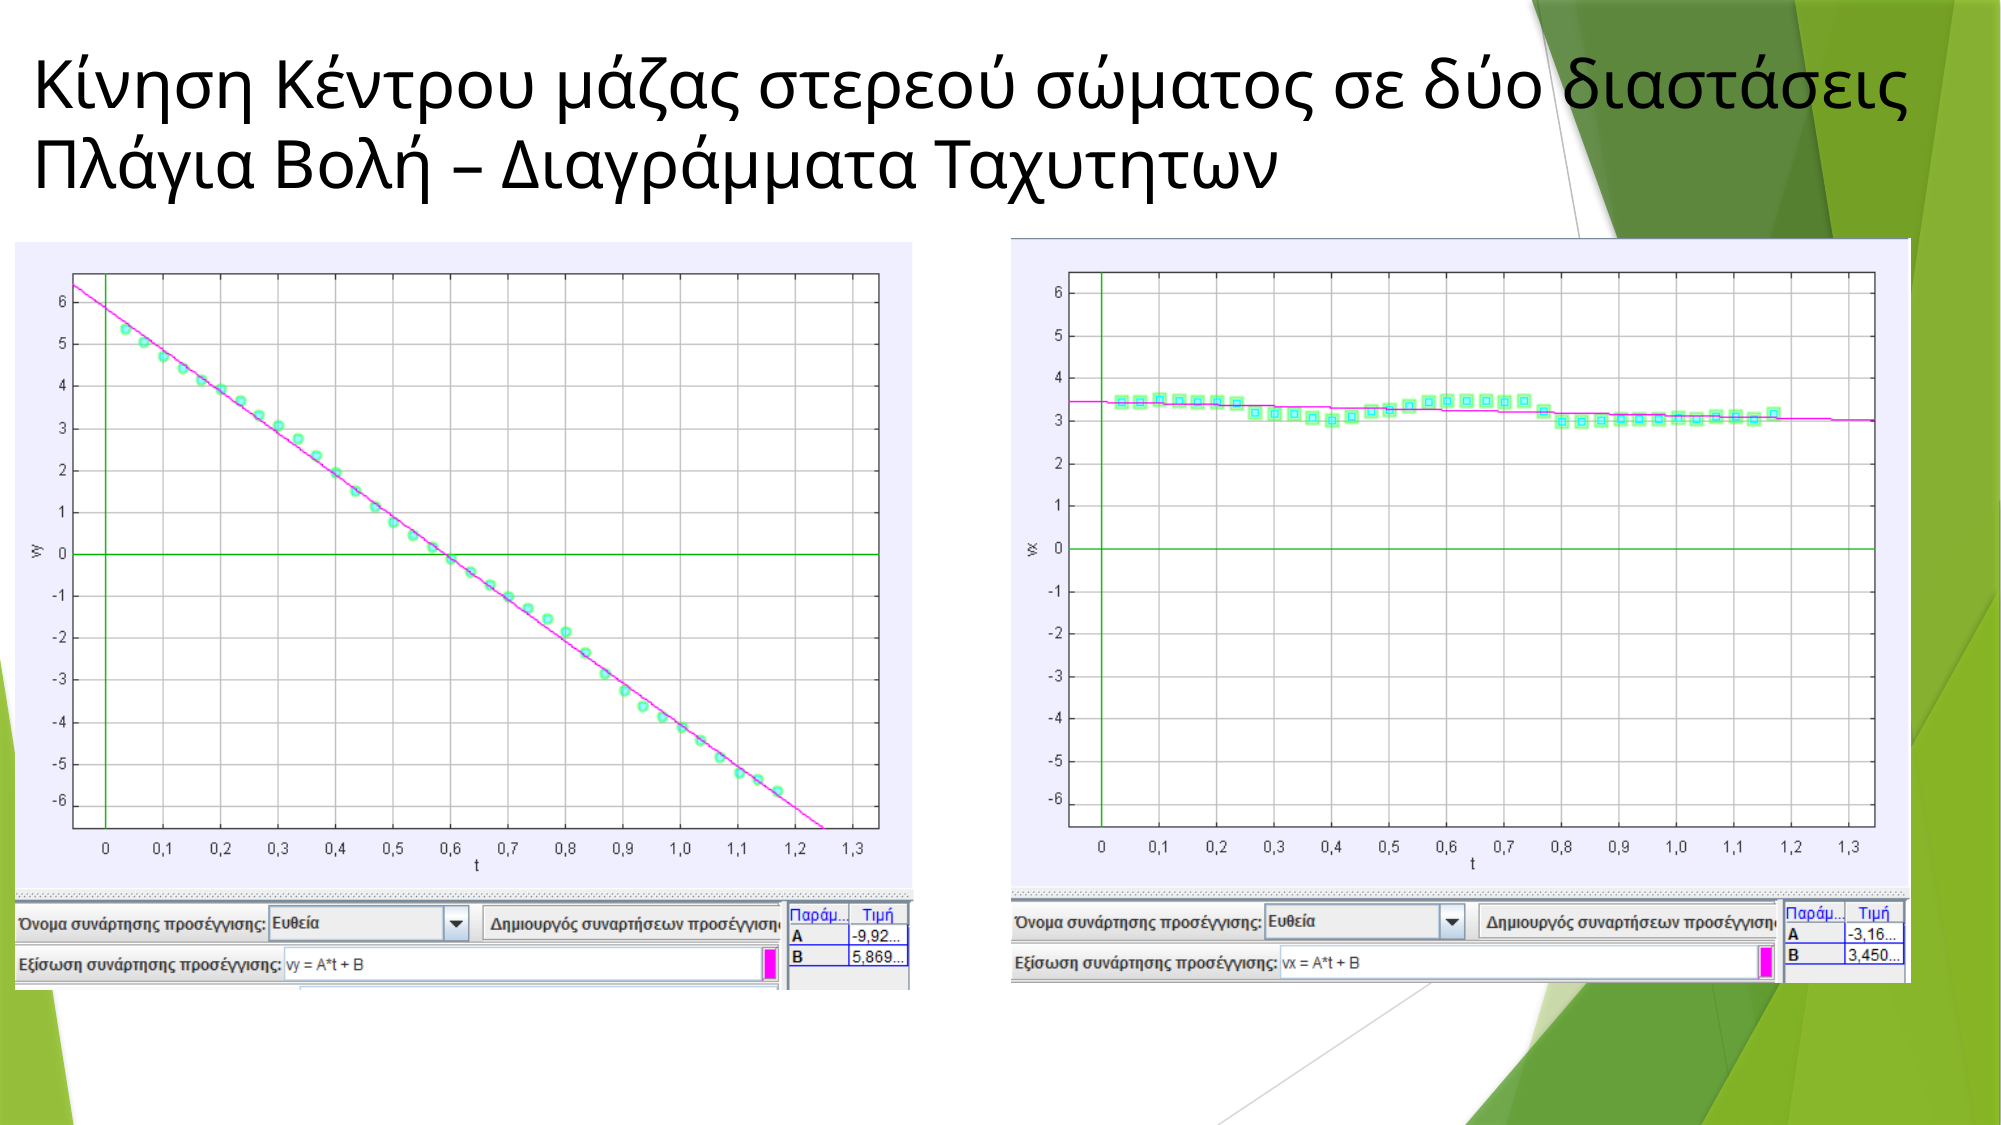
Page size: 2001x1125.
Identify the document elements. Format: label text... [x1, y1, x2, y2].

text_box Κίνηση Κέντρου μάζας στερεού σώματος σε δύο διαστάσεις Πλάγια Βολή – Διαγράμματα Ταχυτητων [17, 34, 1926, 209]
picture [15, 241, 915, 990]
picture [1011, 238, 1911, 984]
